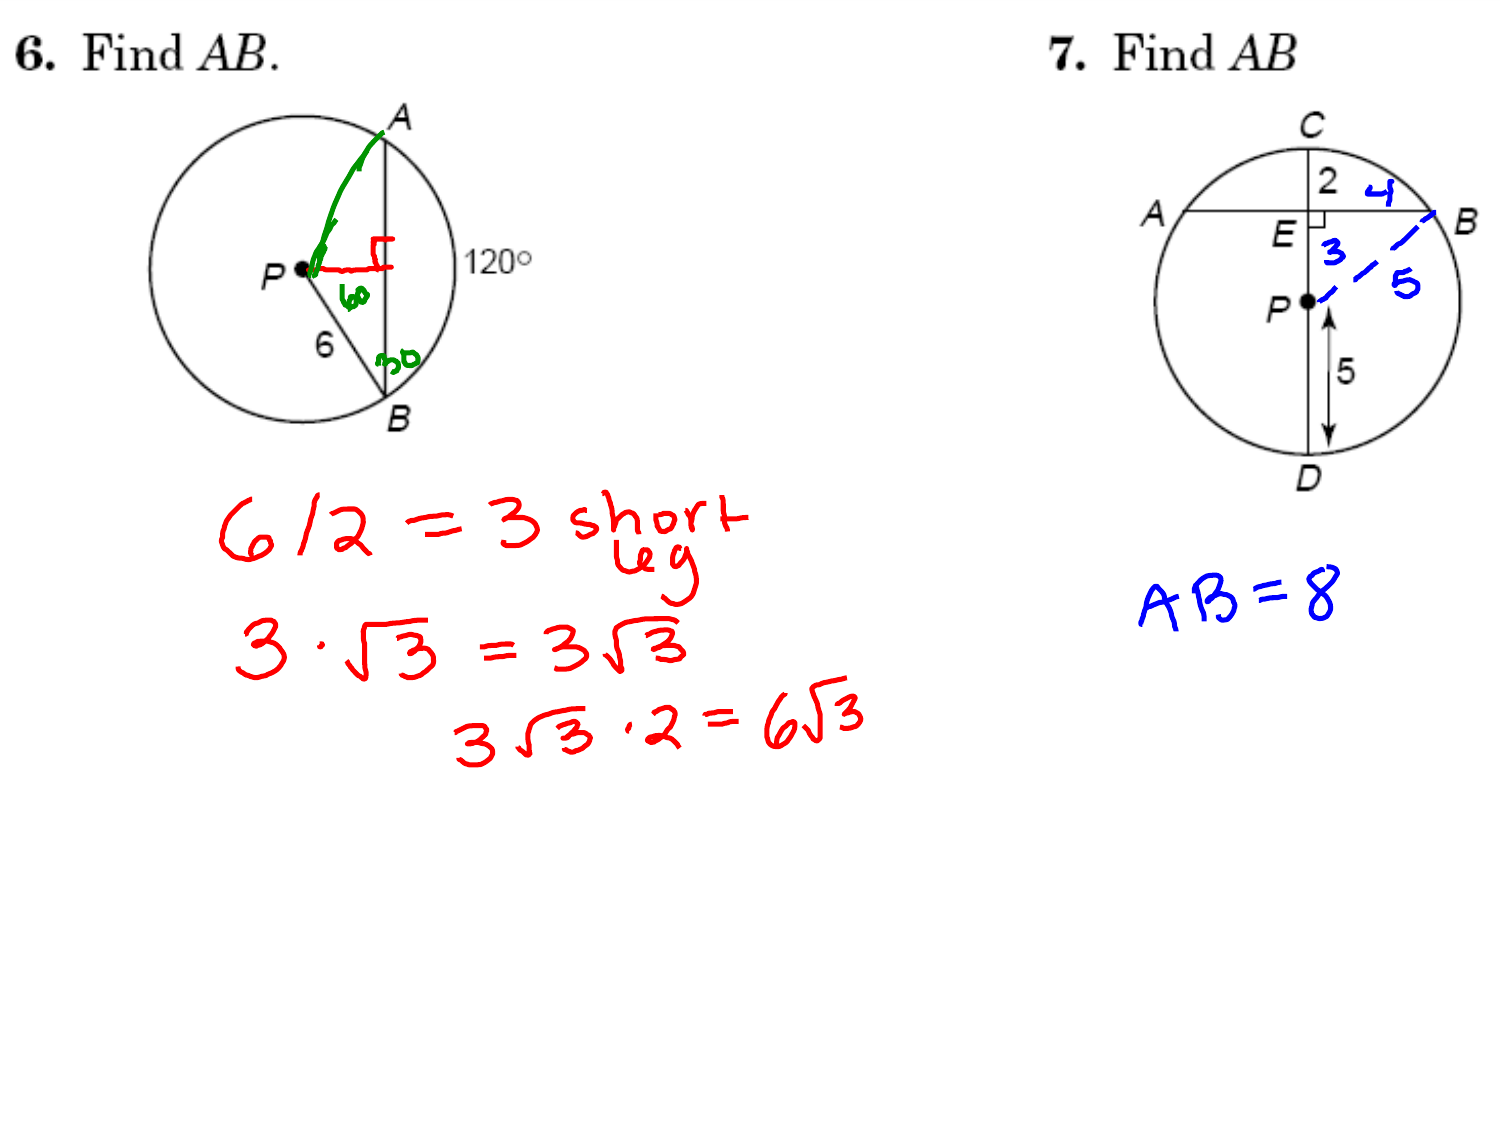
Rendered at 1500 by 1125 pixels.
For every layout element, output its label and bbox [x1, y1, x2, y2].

text_box [299, 514, 314, 556]
text_box [545, 626, 588, 670]
text_box [766, 693, 796, 748]
text_box [406, 514, 454, 524]
text_box [655, 514, 676, 533]
text_box [479, 643, 515, 648]
text_box [517, 707, 586, 756]
text_box [220, 514, 273, 561]
text_box [454, 724, 494, 766]
text_box [493, 514, 539, 547]
text_box [645, 629, 685, 662]
text_box [646, 706, 681, 749]
text_box [1140, 566, 1338, 632]
text_box [330, 514, 371, 556]
text_box [836, 695, 862, 730]
text_box [345, 619, 428, 680]
text_box [802, 677, 848, 742]
picture [0, 0, 1500, 506]
text_box [626, 723, 632, 732]
text_box [615, 539, 655, 573]
text_box [611, 514, 640, 535]
text_box [723, 520, 729, 532]
text_box [687, 514, 694, 531]
text_box [661, 546, 698, 606]
text_box [707, 720, 739, 725]
text_box [704, 710, 733, 716]
text_box [397, 633, 435, 679]
text_box [237, 619, 286, 679]
text_box [604, 617, 679, 673]
text_box [720, 516, 749, 520]
text_box [484, 654, 517, 659]
text_box [556, 720, 592, 753]
text_box [572, 514, 598, 538]
text_box [425, 528, 462, 536]
